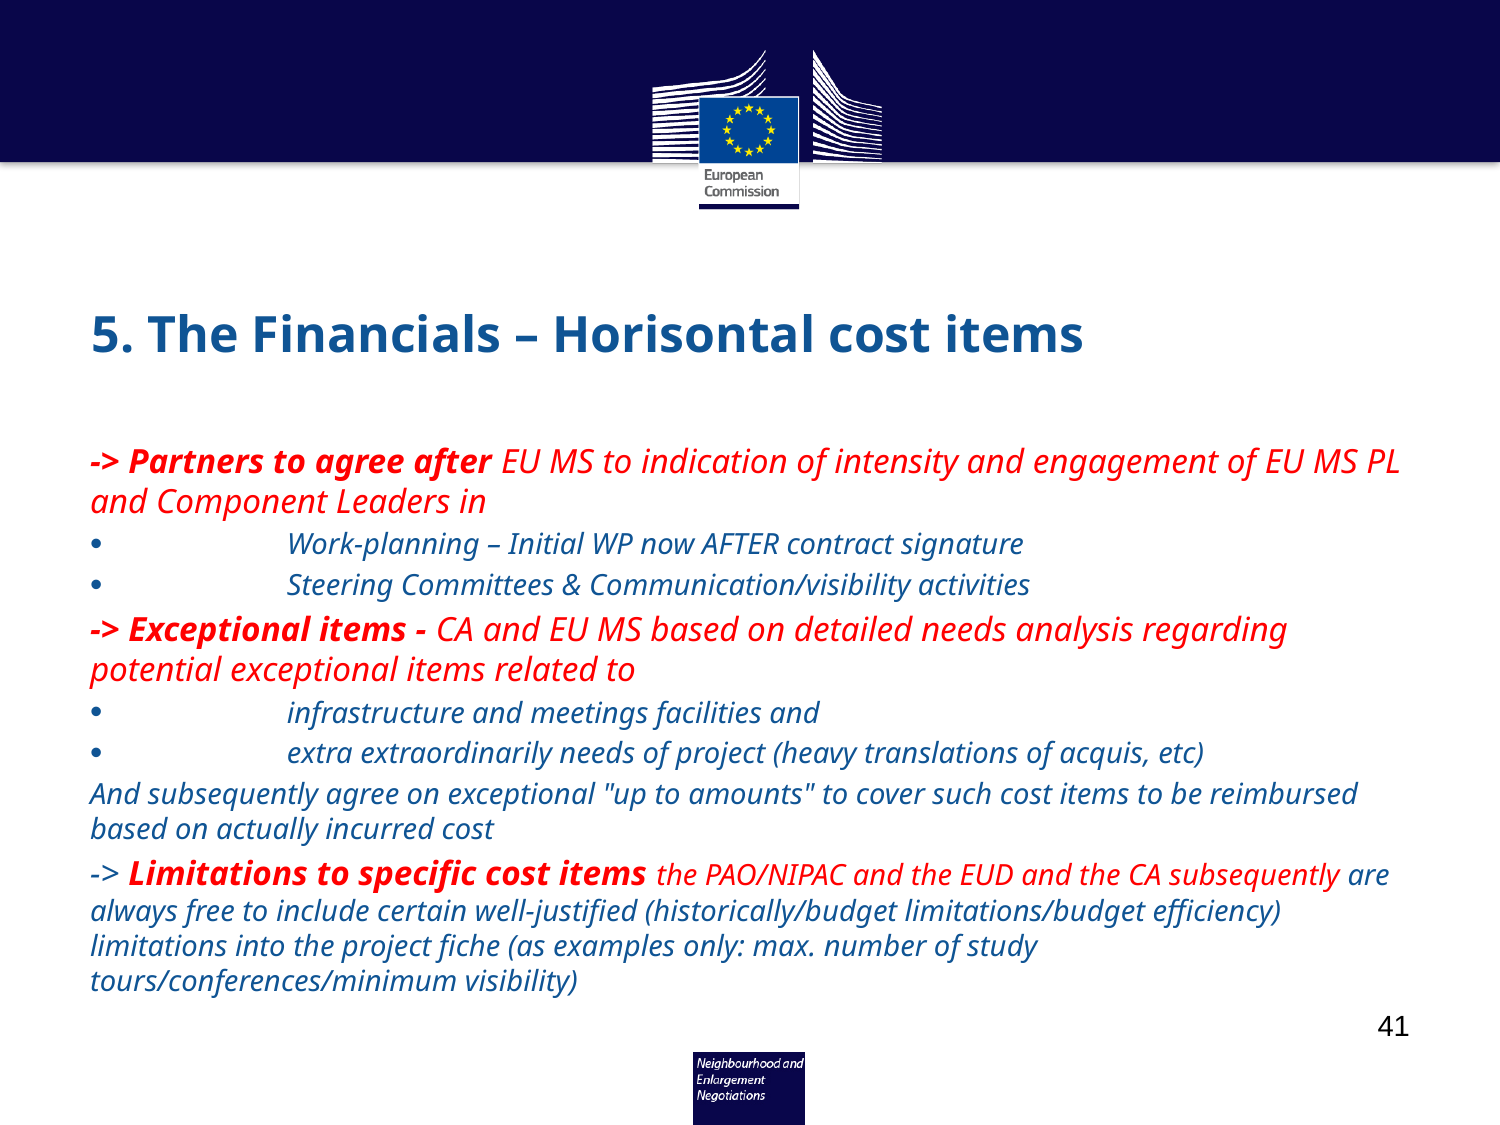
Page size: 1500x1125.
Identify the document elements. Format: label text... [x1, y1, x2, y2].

list -> Partners to agree after EU MS to indication of intensity and engagement of EU MS PL and Component Leaders in Work-planning – Initial WP now AFTER contract signature Steering Committees & Communication/visibility activities -> Exceptional items - CA and EU MS based on detailed needs analysis regarding potential exceptional items related to infrastructure and meetings facilities and extra extraordinarily needs of project (heavy translations of acquis, etc) And subsequently agree on exceptional "up to amounts" to cover such cost items to be reimbursed based on actually incurred cost -> Limitations to specific cost items the PAO/NIPAC and the EUD and the CA subsequently are always free to include certain well-justified (historically/budget limitations/budget efficiency) limitations into the project fiche (as examples only: max. number of study tours/conferences/minimum visibility) [74, 432, 1426, 1012]
picture [615, 50, 882, 255]
title 5. The Financials – Horisontal cost items [76, 255, 1428, 410]
slide_number 41 [1074, 999, 1426, 1078]
picture [693, 1052, 805, 1125]
